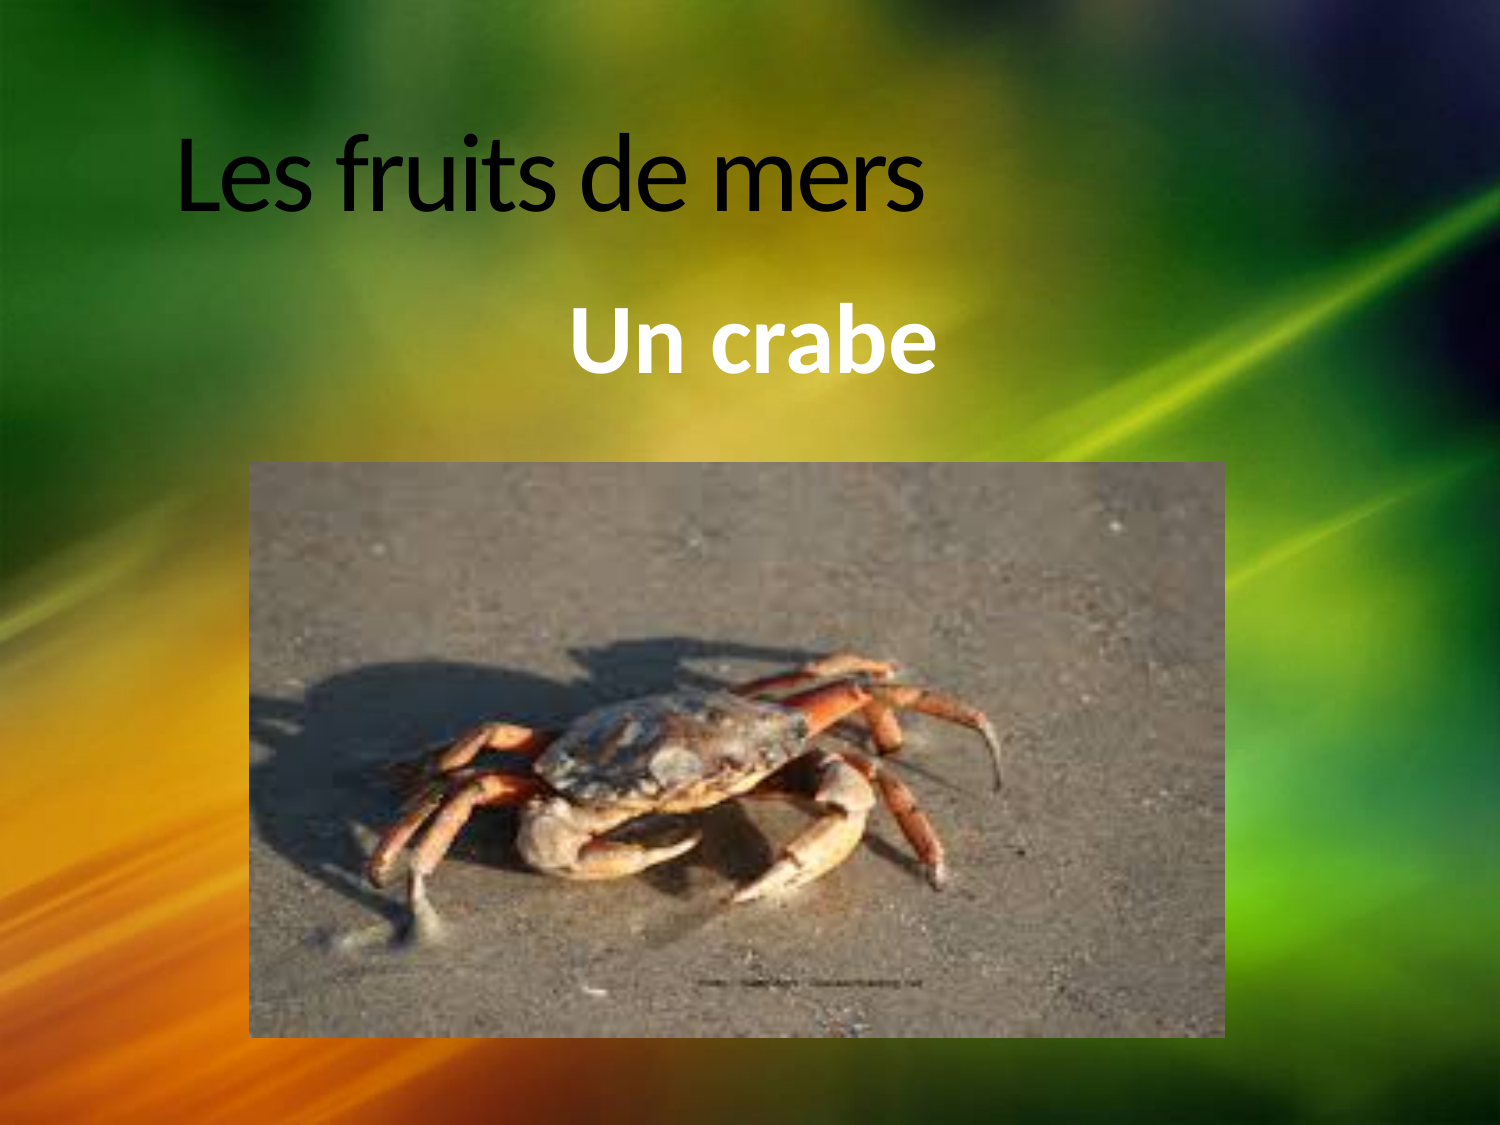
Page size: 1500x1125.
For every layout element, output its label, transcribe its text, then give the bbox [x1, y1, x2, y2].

title Les fruits de mers [174, 50, 1331, 287]
picture [0, 0, 1500, 1125]
subtitle Un crabe [150, 287, 1380, 488]
